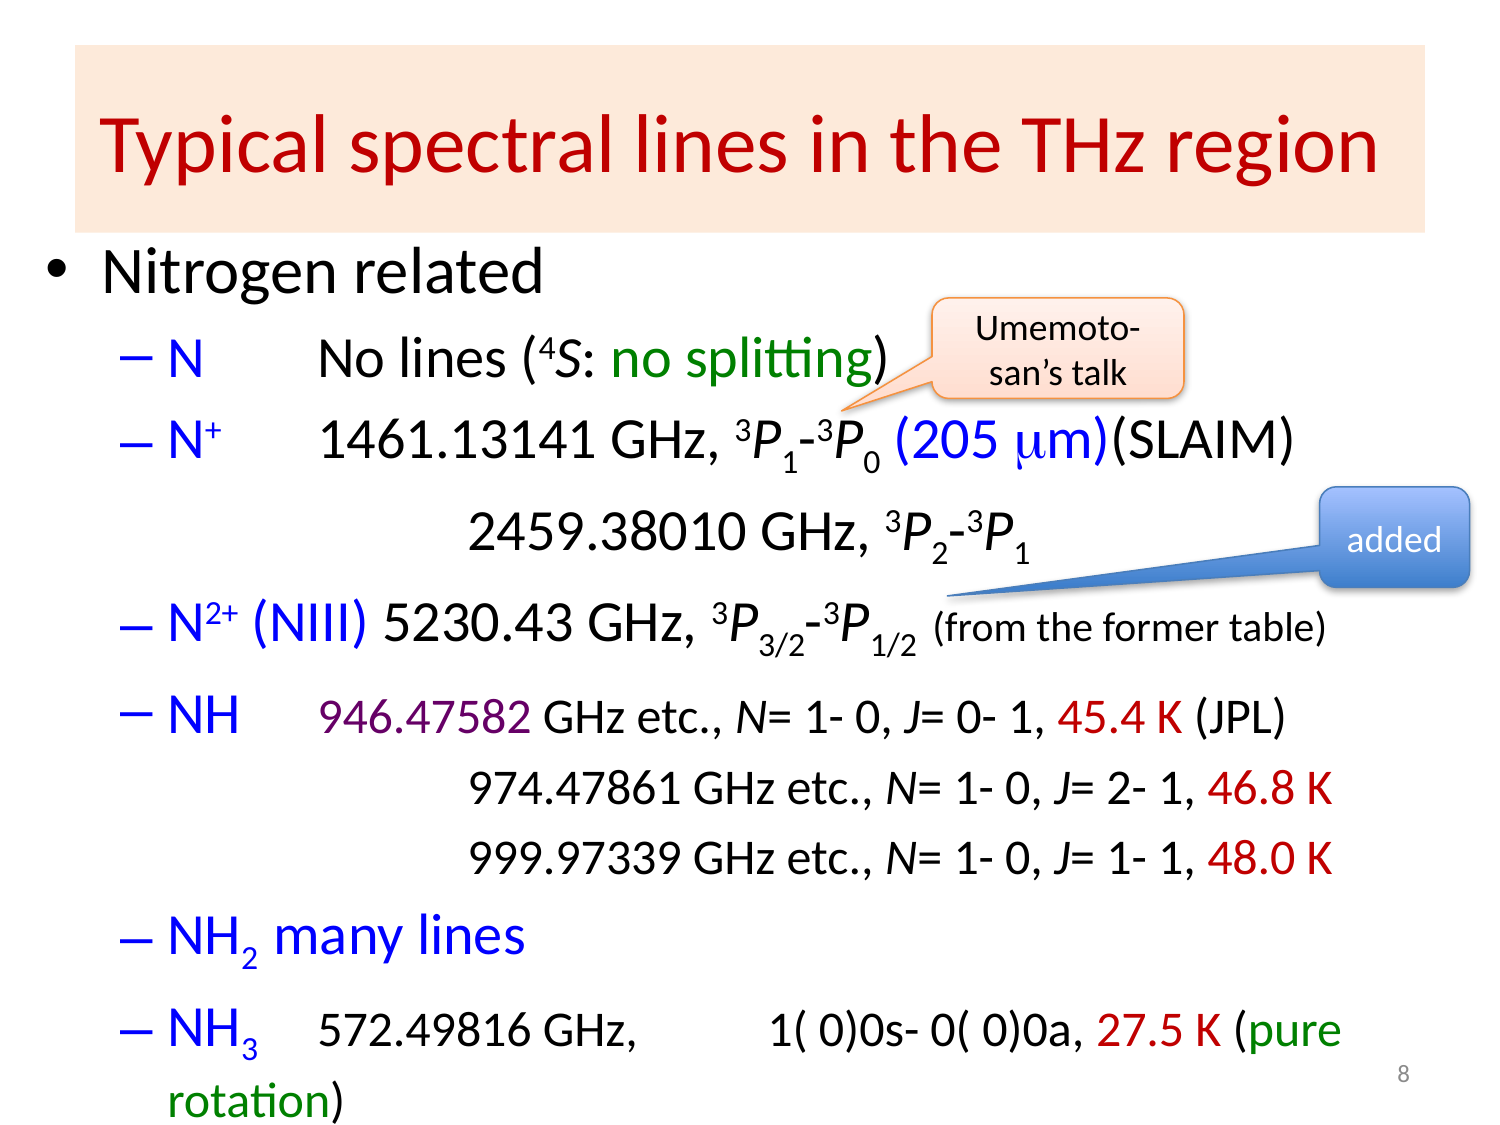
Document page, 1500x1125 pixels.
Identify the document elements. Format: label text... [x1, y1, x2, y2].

list Nitrogen related N No lines (4S: no splitting) N+ 1461.13141 GHz, 3P1-3P0 (205 mm)(SLAIM) 2459.38010 GHz, 3P2-3P1 N2+ (NIII) 5230.43 GHz, 3P3/2-3P1/2 (from the former table) NH 946.47582 GHz etc., N= 1- 0, J= 0- 1, 45.4 K (JPL) 974.47861 GHz etc., N= 1- 0, J= 2- 1, 46.8 K 999.97339 GHz etc., N= 1- 0, J= 1- 1, 48.0 K NH2 many lines NH3 572.49816 GHz, 1( 0)0s- 0( 0)0a, 27.5 K (pure rotation) 1168.45239 GHz, 2( 1)0s- 1( 1)0a, 79.3 K (JPL) [30, 219, 1488, 1045]
text_box added [946, 486, 1471, 597]
title Typical spectral lines in the THz region [75, 45, 1425, 219]
text_box Umemoto-san’s talk [840, 297, 1185, 412]
slide_number 8 [1074, 1042, 1425, 1103]
